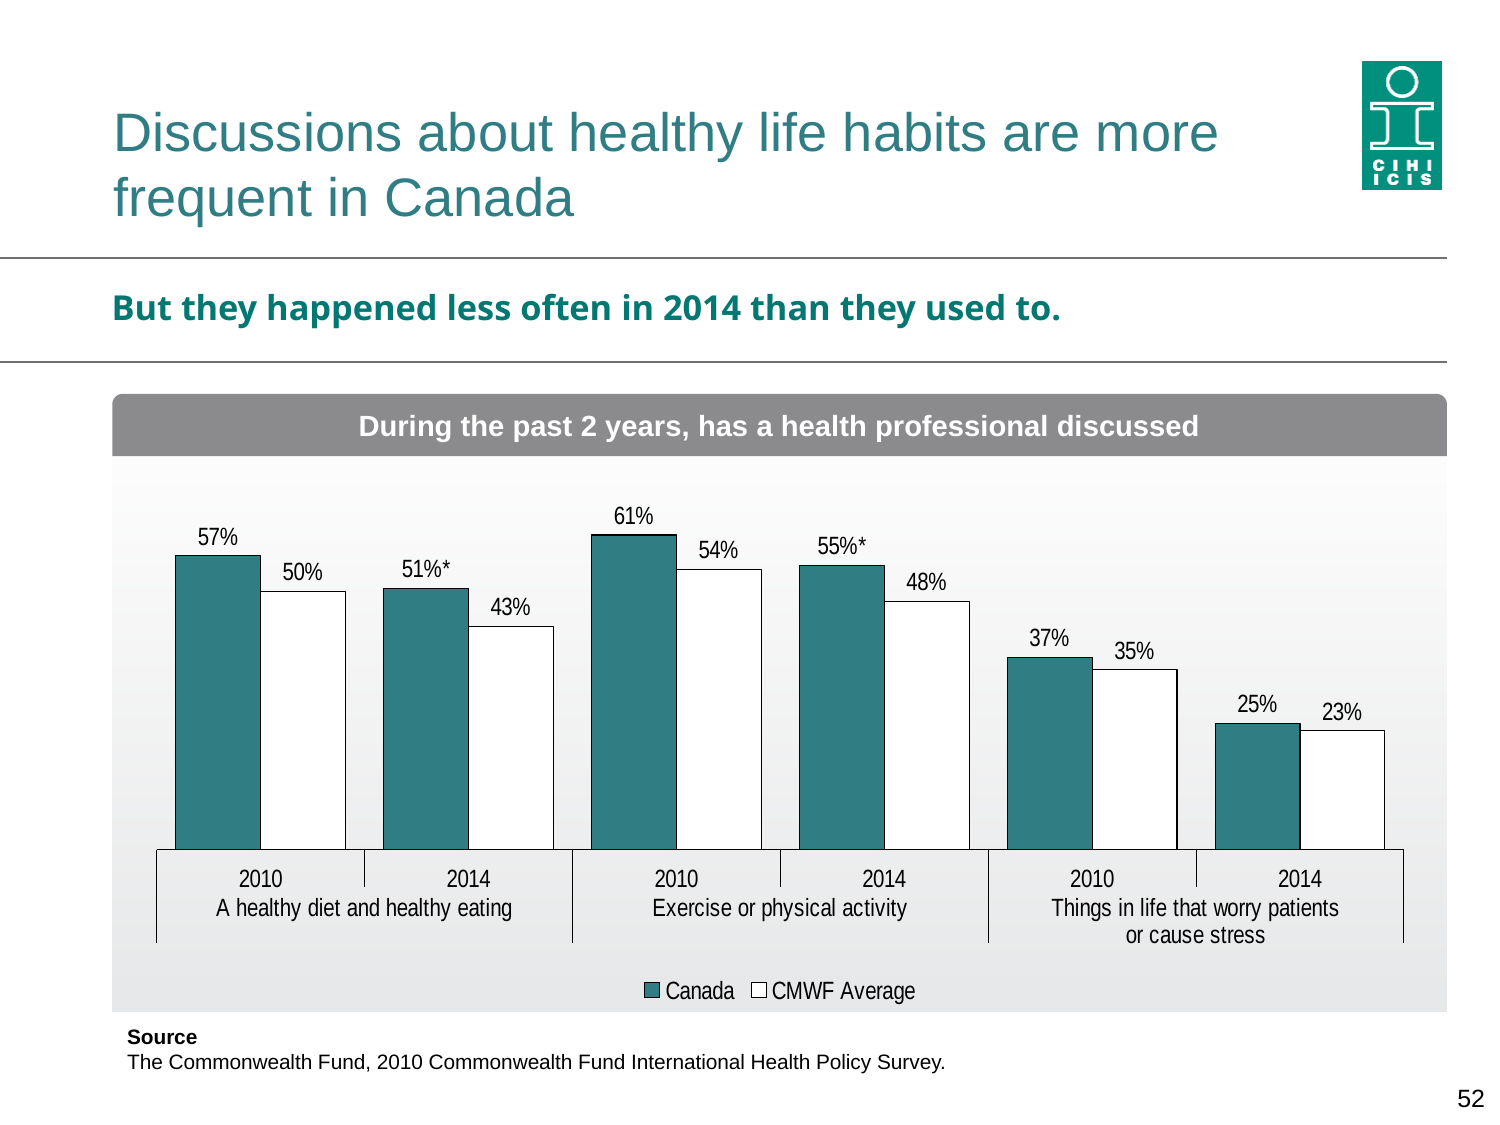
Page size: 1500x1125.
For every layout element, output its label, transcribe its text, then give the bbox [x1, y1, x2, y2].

text_box During the past 2 years, has a health professional discussed [112, 399, 1447, 449]
picture [1362, 61, 1442, 190]
text_box [110, 391, 1450, 459]
text_box [110, 392, 117, 399]
chart [130, 478, 1431, 1011]
text_box [1442, 392, 1449, 399]
text_box [110, 458, 1449, 1013]
title Discussions about healthy life habits are more frequent in Canada [98, 87, 1350, 238]
text_box But they happened less often in 2014 than they used to. [96, 278, 1436, 335]
text_box Source The Commonwealth Fund, 2010 Commonwealth Fund International Health Policy Survey. [112, 1016, 1307, 1082]
slide_number 52 [1337, 1074, 1500, 1125]
